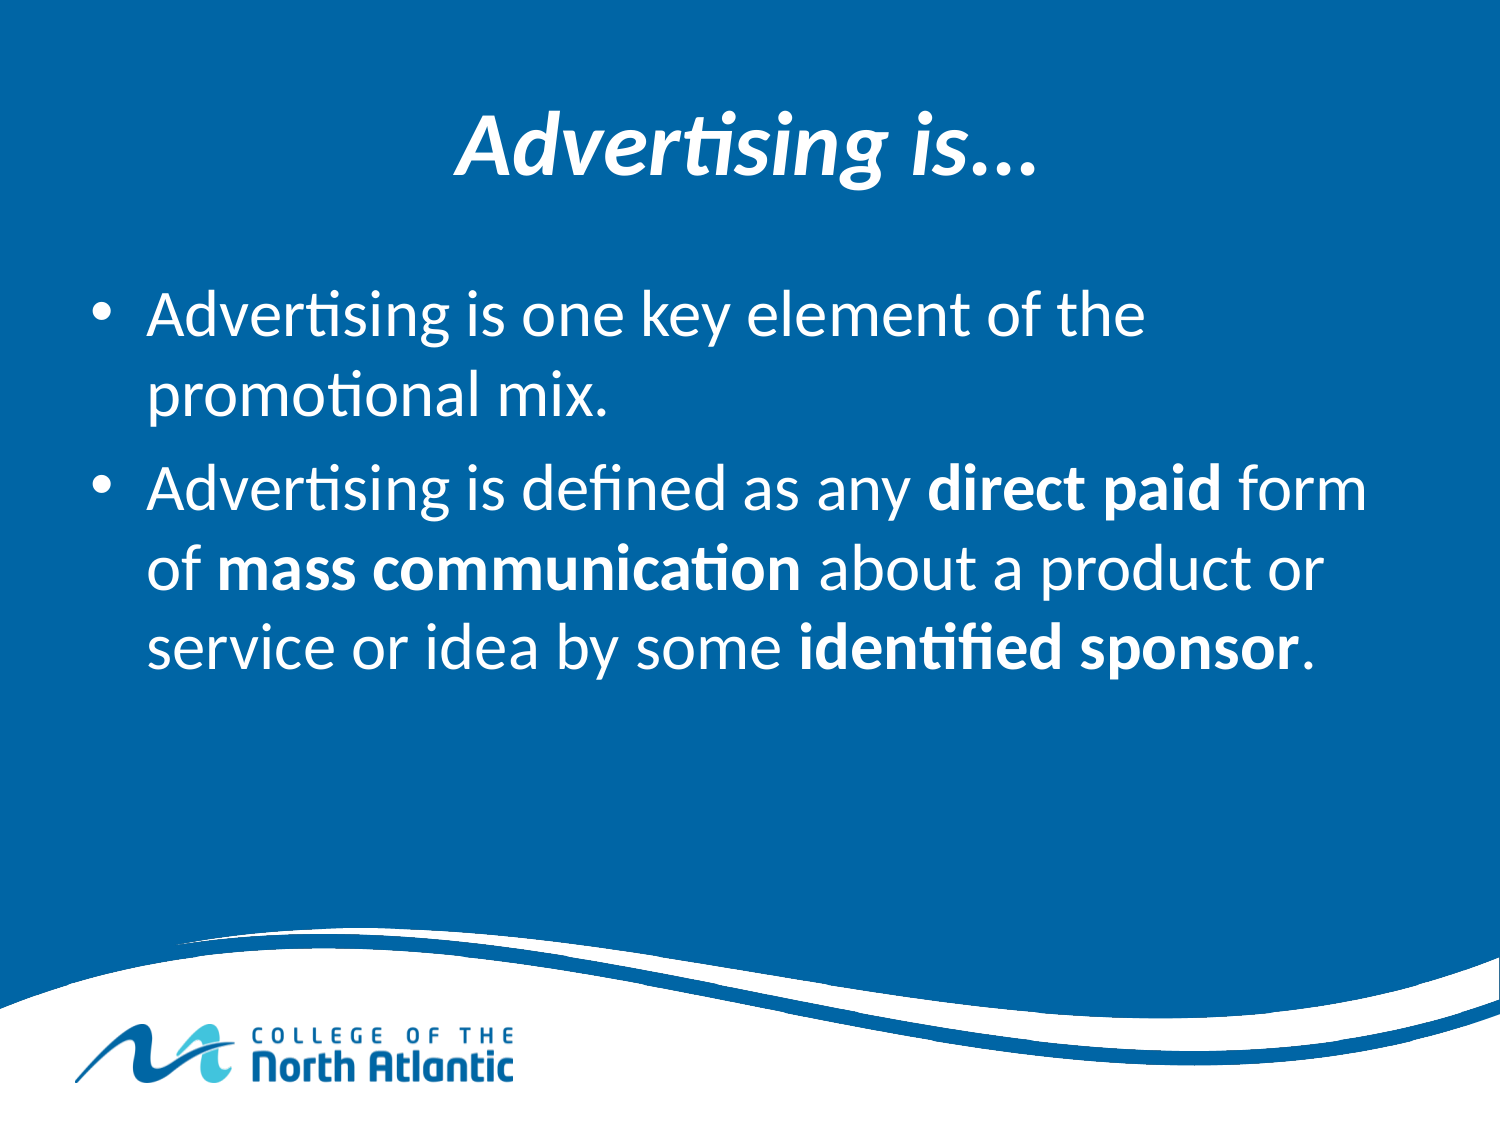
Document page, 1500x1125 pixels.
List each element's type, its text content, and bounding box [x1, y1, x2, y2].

title Advertising is... [75, 45, 1425, 233]
list Advertising is one key element of the promotional mix. Advertising is defined as any direct paid form of mass communication about a product or service or idea by some identified sponsor. [75, 262, 1425, 900]
picture [0, 928, 1500, 1125]
